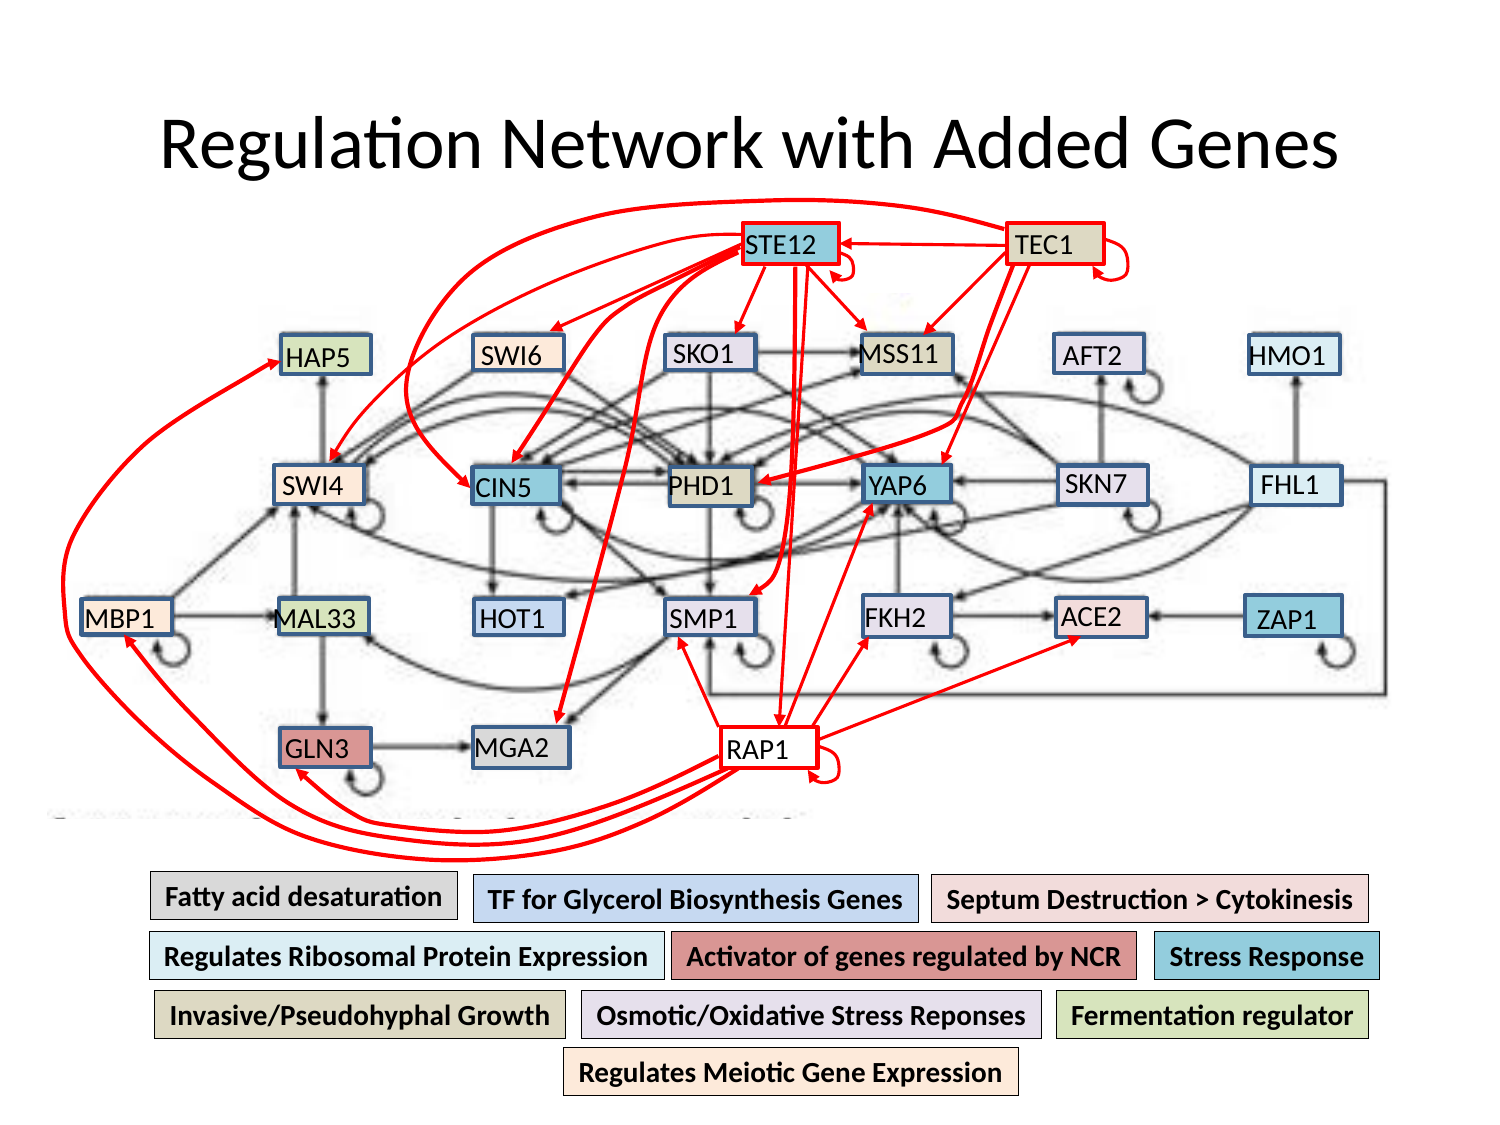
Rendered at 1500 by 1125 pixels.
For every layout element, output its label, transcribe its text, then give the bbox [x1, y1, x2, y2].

title Regulation Network with Added Genes [75, 45, 1425, 199]
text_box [46, 199, 1425, 1097]
